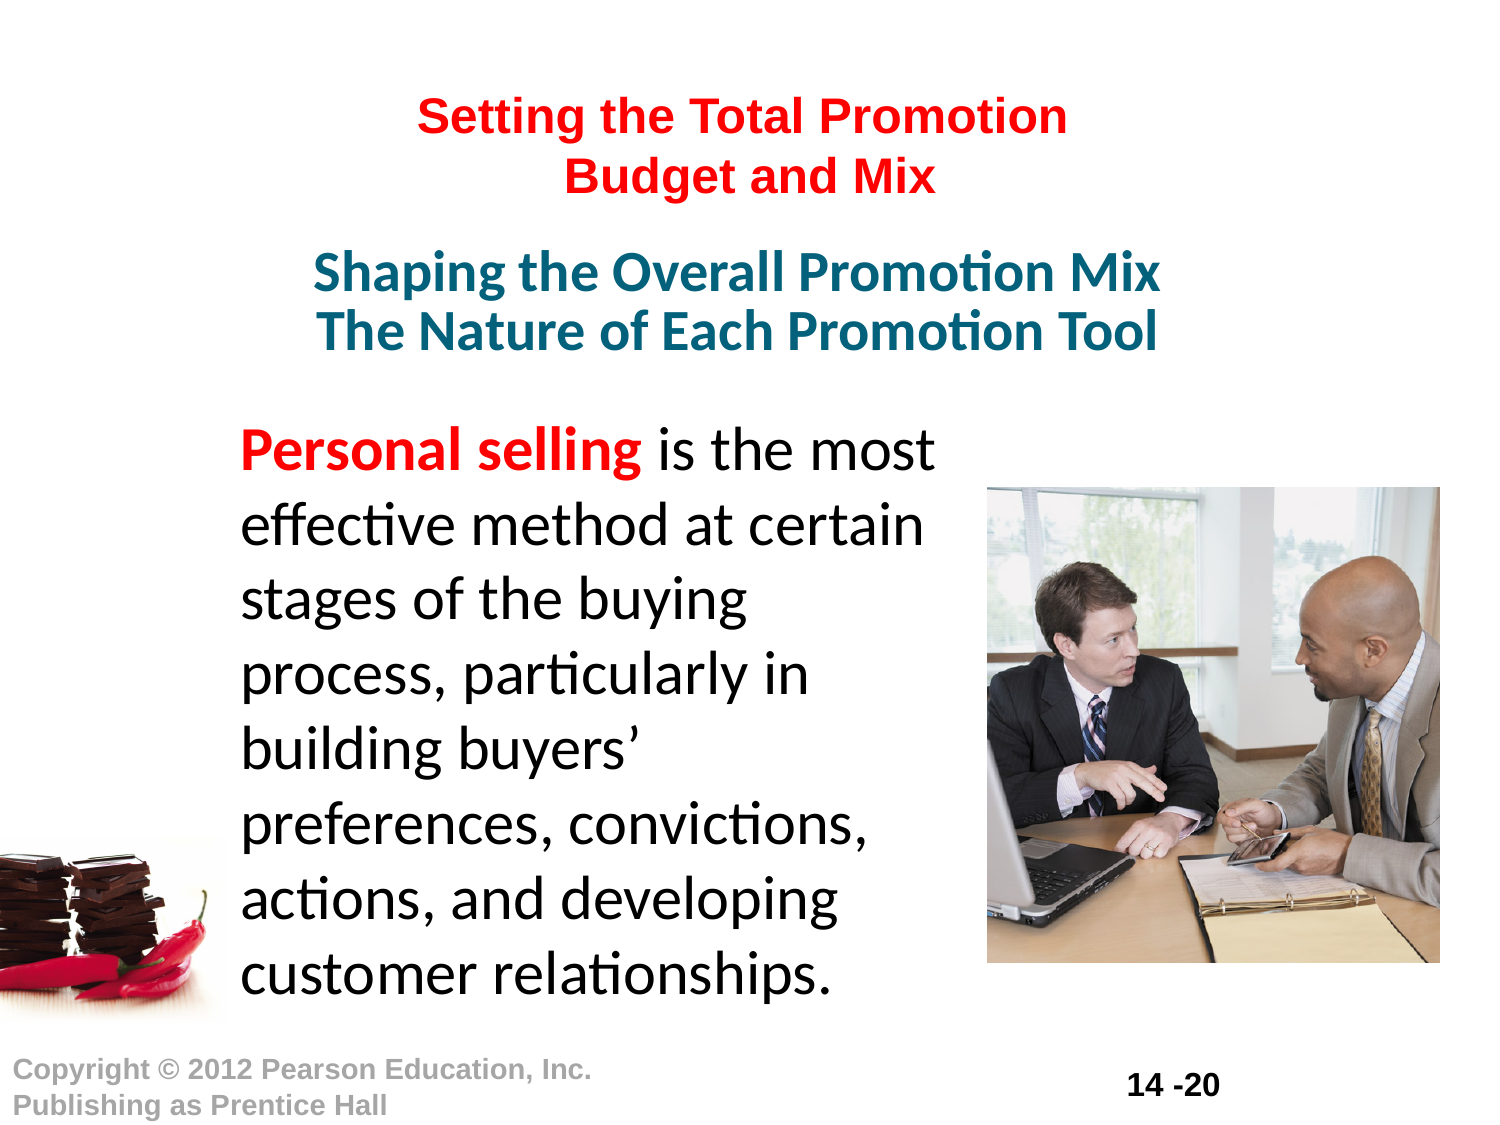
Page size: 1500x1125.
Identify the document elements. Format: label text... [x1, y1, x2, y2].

picture [987, 487, 1440, 963]
title Setting the Total Promotion Budget and Mix [112, 49, 1388, 238]
list Personal selling is the most effective method at certain stages of the buying process, particularly in building buyers’ preferences, convictions, actions, and developing customer relationships. [224, 399, 976, 1076]
picture [0, 837, 224, 1025]
list Shaping the Overall Promotion Mix The Nature of Each Promotion Tool [149, 238, 1326, 301]
